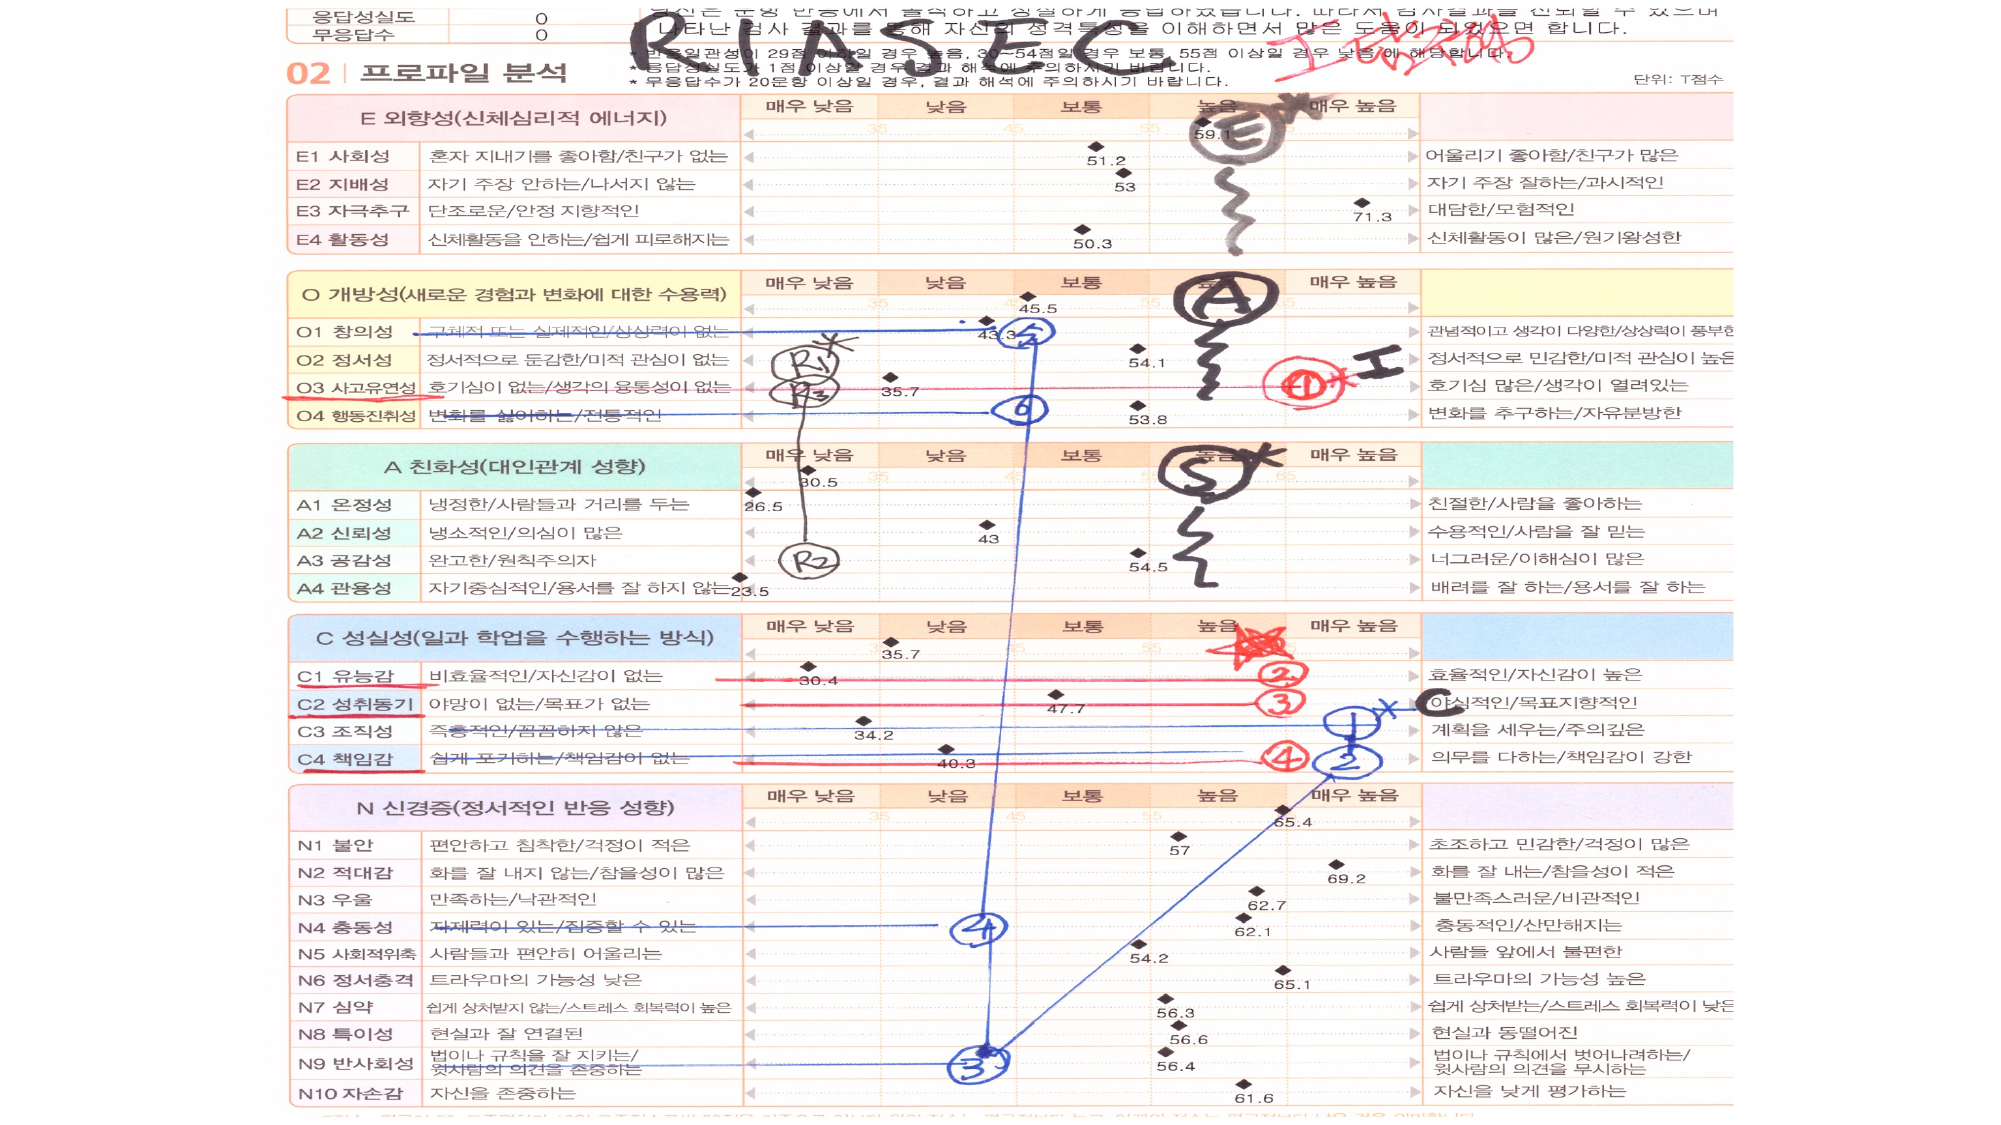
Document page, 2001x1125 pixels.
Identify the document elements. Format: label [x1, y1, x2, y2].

picture [249, 0, 1750, 1125]
